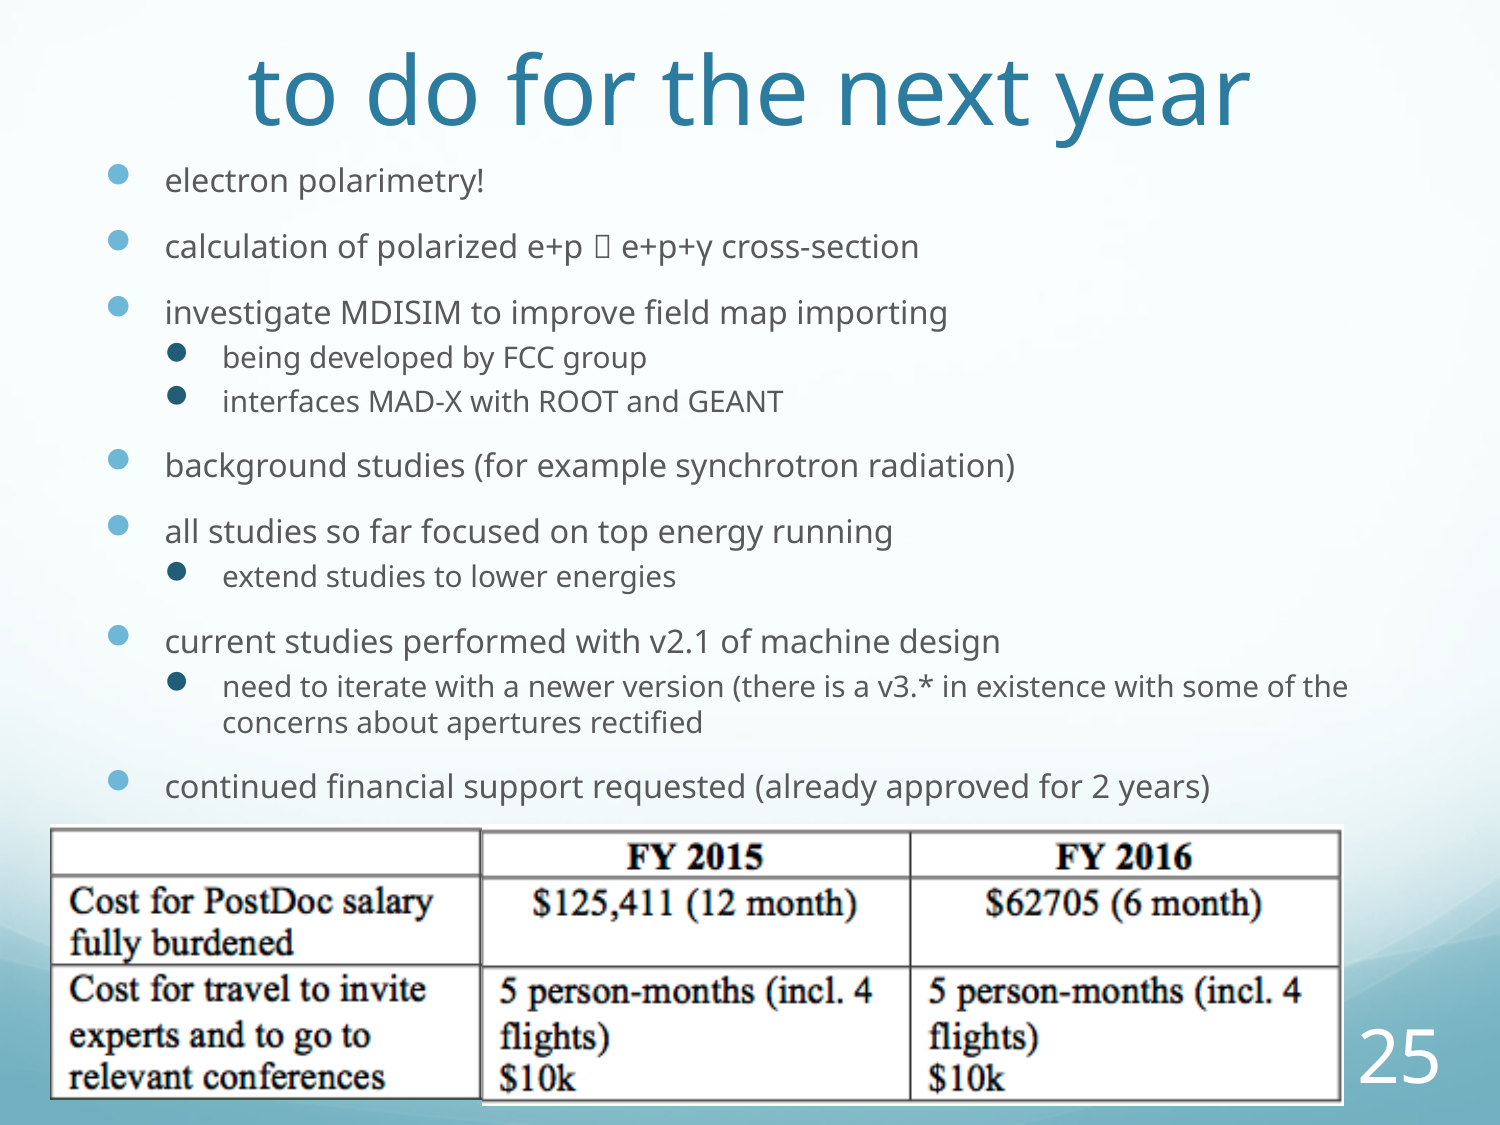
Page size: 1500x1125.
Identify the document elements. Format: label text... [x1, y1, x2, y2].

slide_number 25 [1359, 1029, 1459, 1090]
picture [49, 823, 1344, 1107]
list electron polarimetry! calculation of polarized e+p  e+p+γ cross-section investigate MDISIM to improve field map importing being developed by FCC group interfaces MAD-X with ROOT and GEANT background studies (for example synchrotron radiation) all studies so far focused on top energy running extend studies to lower energies current studies performed with v2.1 of machine design need to iterate with a newer version (there is a v3.* in existence with some of the concerns about apertures rectified continued financial support requested (already approved for 2 years) [90, 152, 1410, 821]
title to do for the next year [90, 17, 1410, 152]
